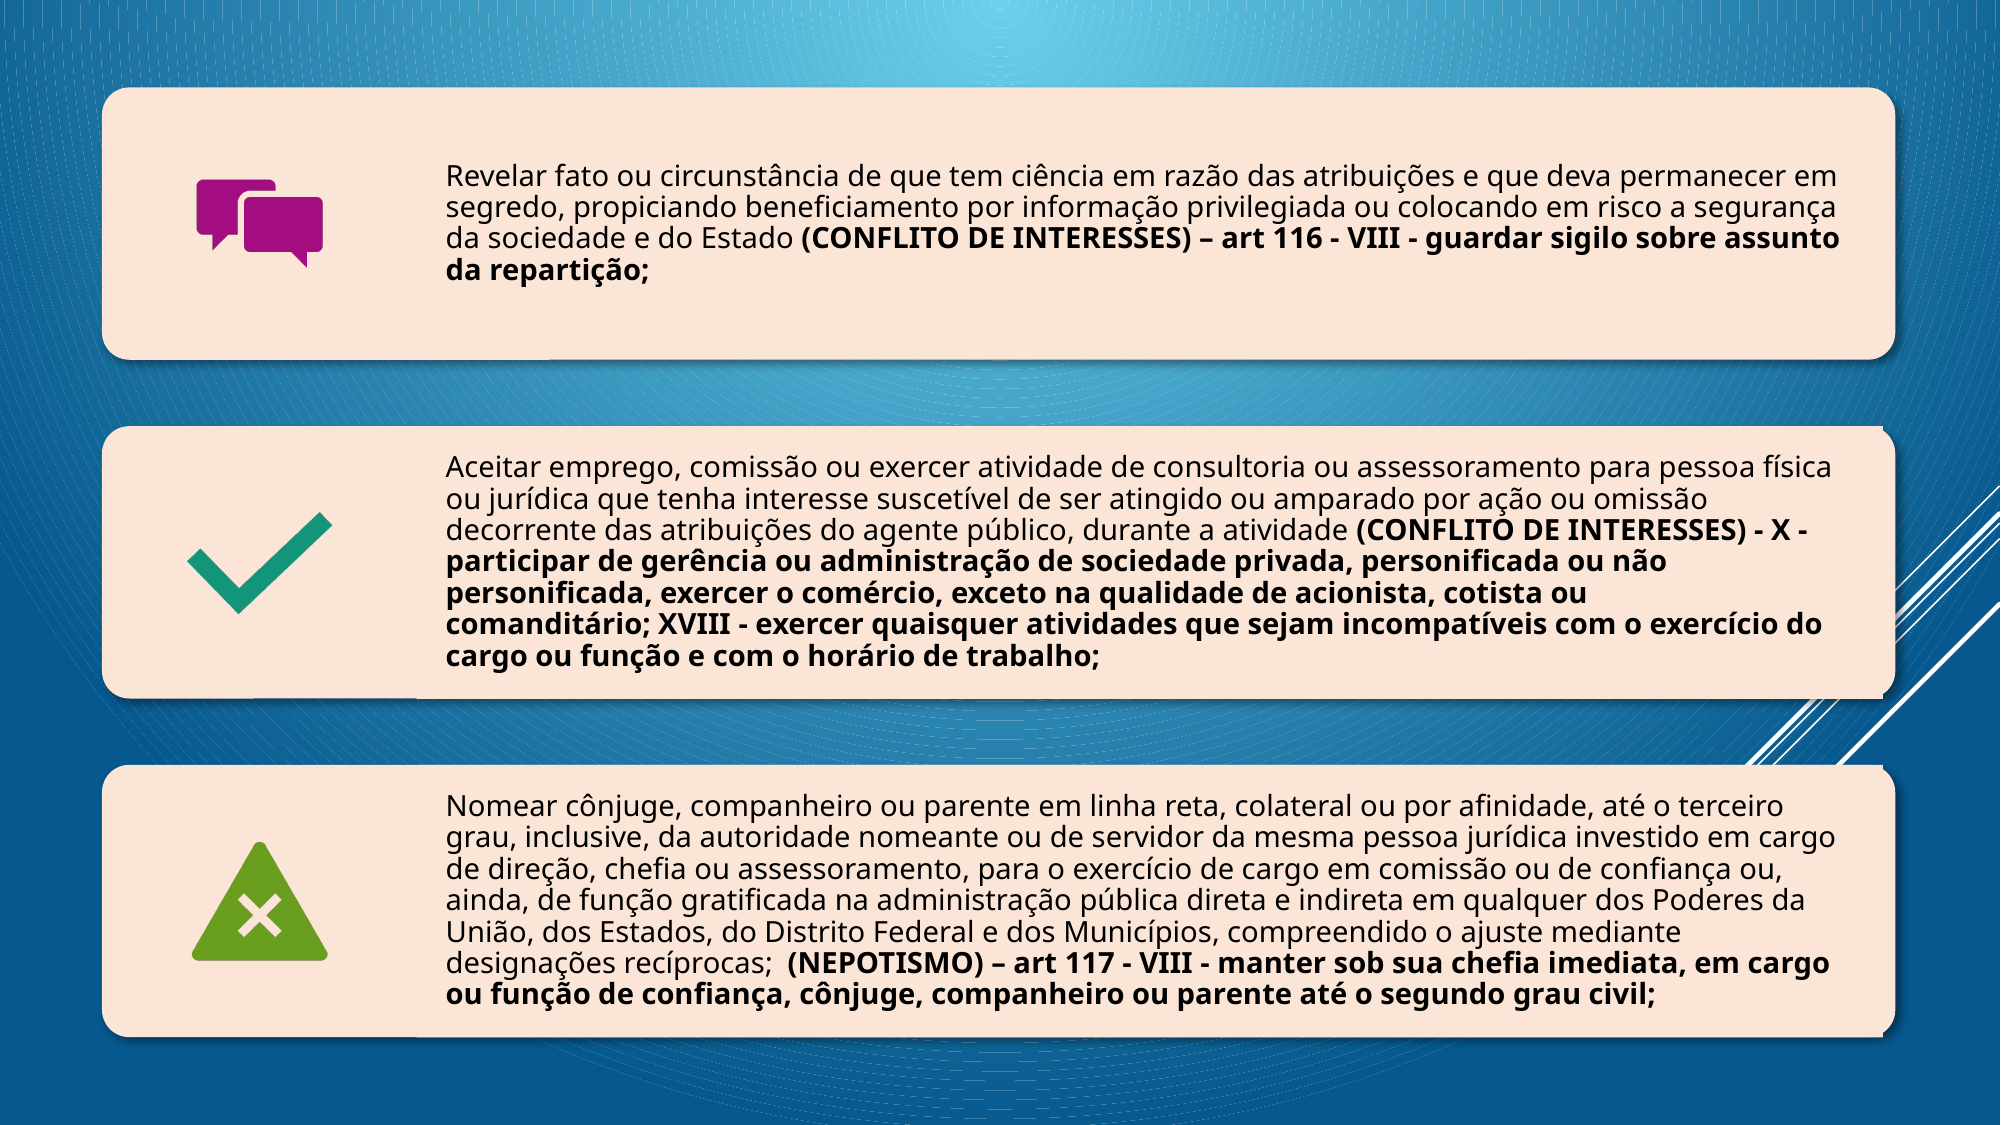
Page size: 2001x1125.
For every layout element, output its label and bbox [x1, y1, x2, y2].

text_box [101, 86, 1896, 1039]
